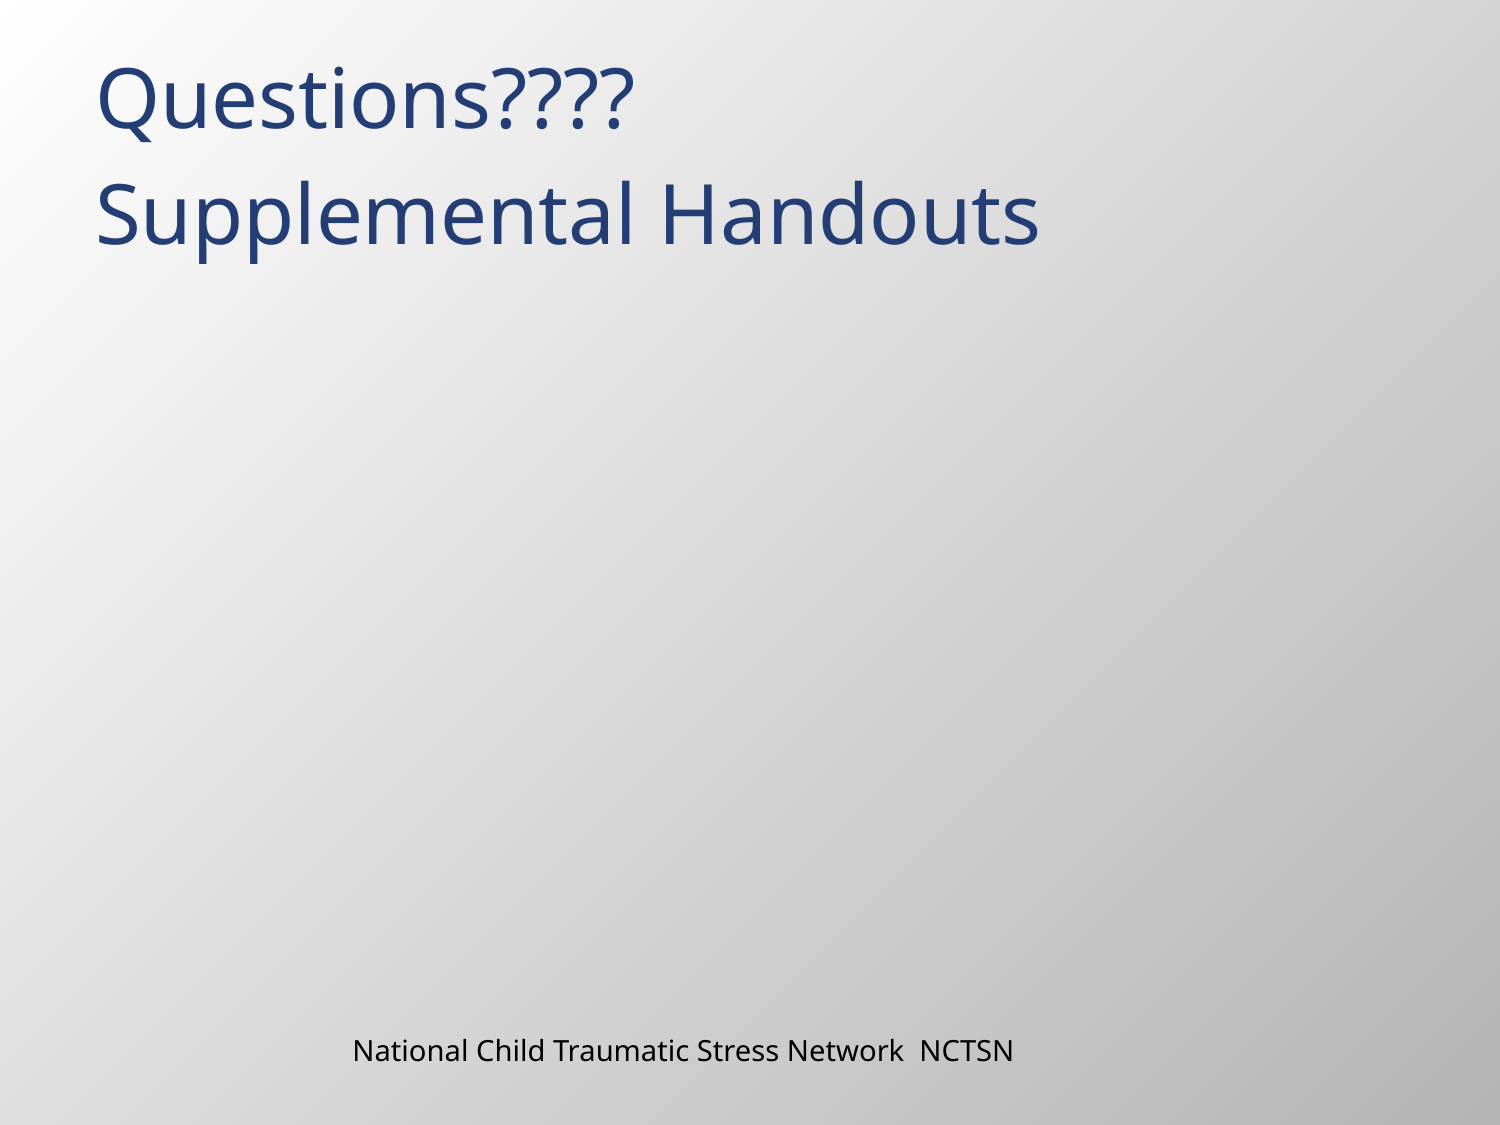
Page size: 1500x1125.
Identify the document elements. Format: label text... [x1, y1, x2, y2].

text_box National Child Traumatic Stress Network NCTSN [337, 1024, 1163, 1075]
list Questions???? Supplemental Handouts [57, 37, 1450, 1015]
